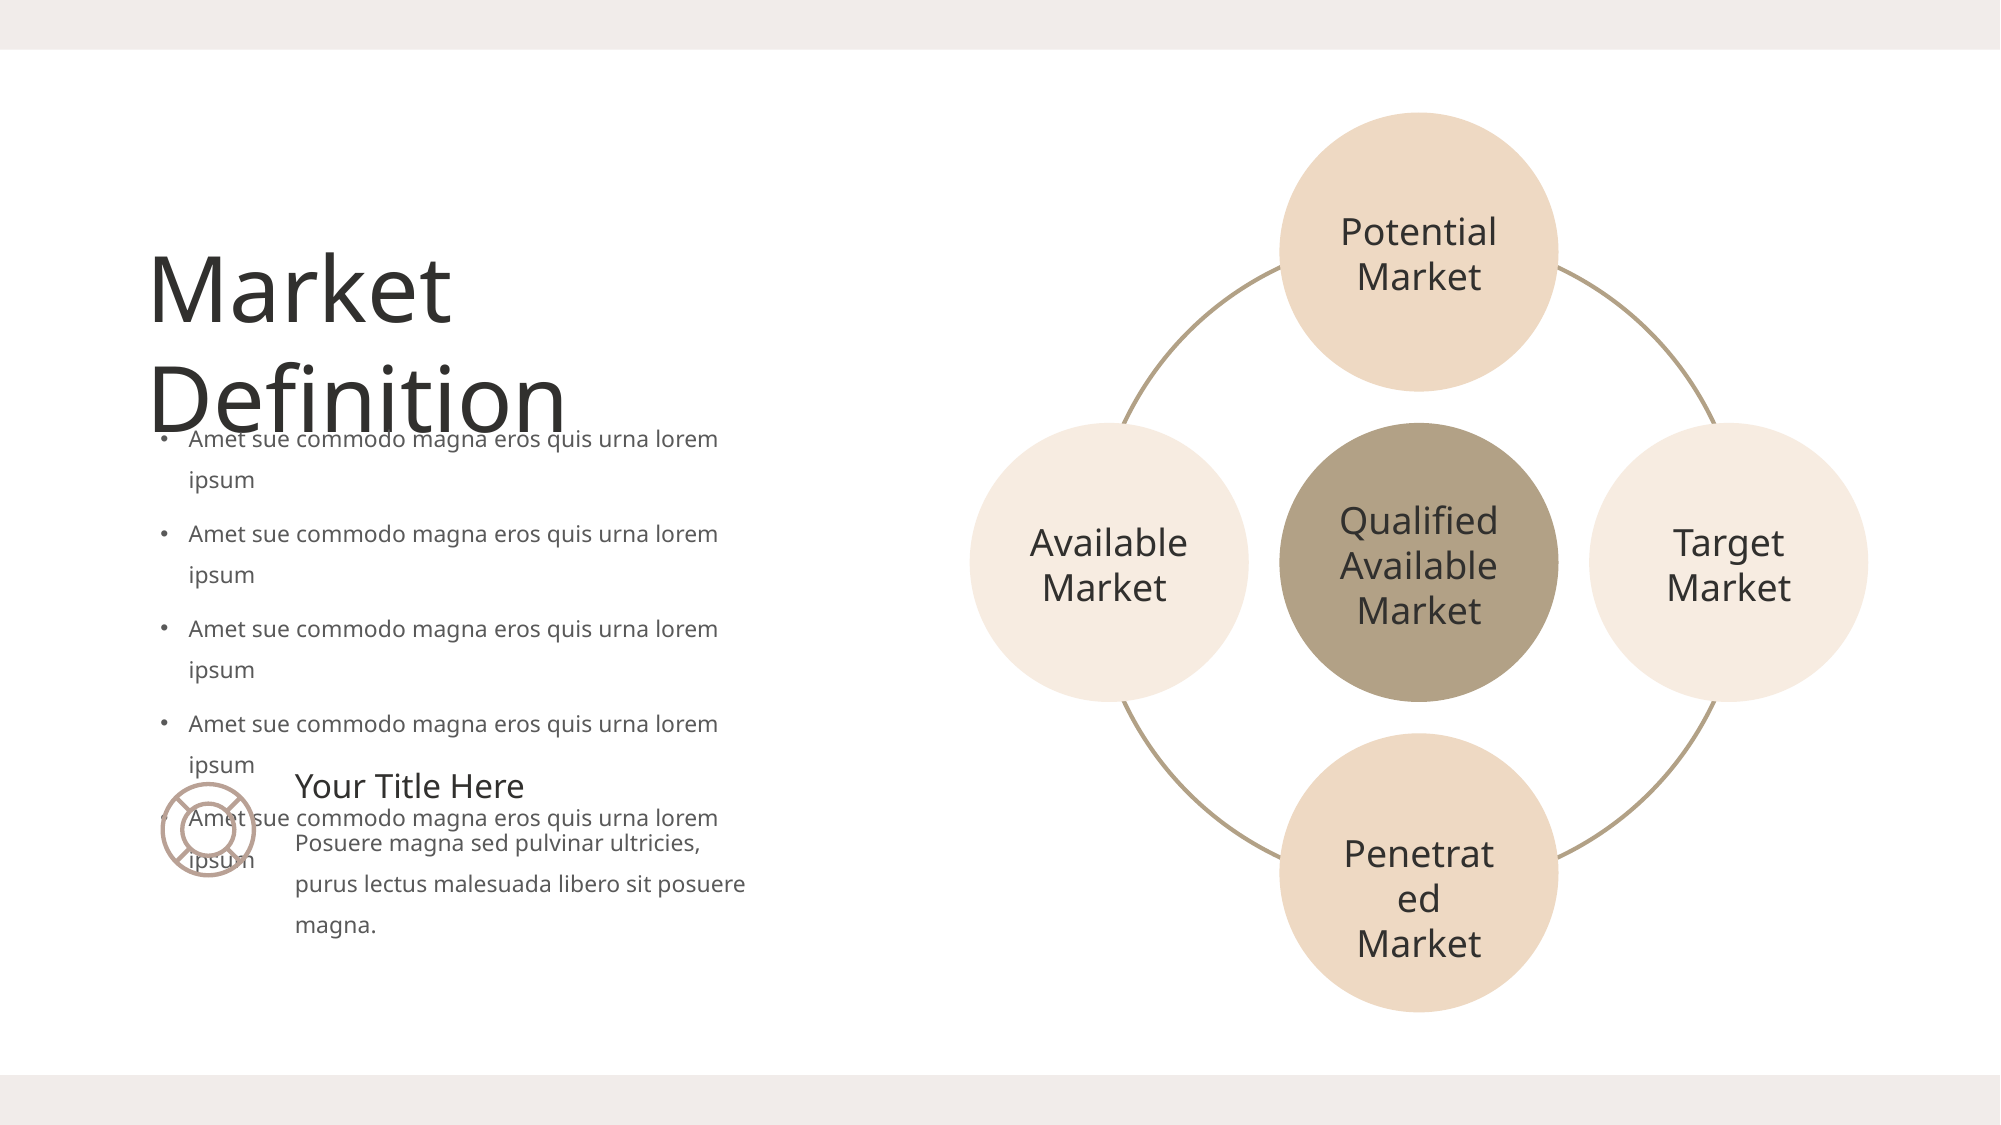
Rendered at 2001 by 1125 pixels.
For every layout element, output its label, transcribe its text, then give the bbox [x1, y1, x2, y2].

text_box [280, 757, 775, 902]
text_box [1301, 640, 1537, 704]
text_box Potential Market [1300, 200, 1538, 306]
text_box [160, 781, 257, 878]
text_box [1123, 266, 1715, 859]
text_box [1278, 111, 1560, 393]
text_box [1278, 421, 1560, 638]
text_box Available Market [990, 511, 1228, 617]
text_box Amet sue commodo magna eros quis urna lorem ipsum Amet sue commodo magna eros quis urna lorem ipsum Amet sue commodo magna eros quis urna lorem ipsum Amet sue commodo magna eros quis urna lorem ipsum Amet sue commodo magna eros quis urna lorem ipsum [145, 403, 799, 880]
text_box Penetrated Market [1321, 822, 1517, 973]
text_box [1588, 421, 1870, 704]
text_box Market Definition [131, 223, 909, 459]
text_box Qualified Available Market [1300, 489, 1538, 640]
text_box [968, 421, 1250, 704]
text_box Target Market [1639, 511, 1819, 617]
text_box [1278, 732, 1560, 1014]
